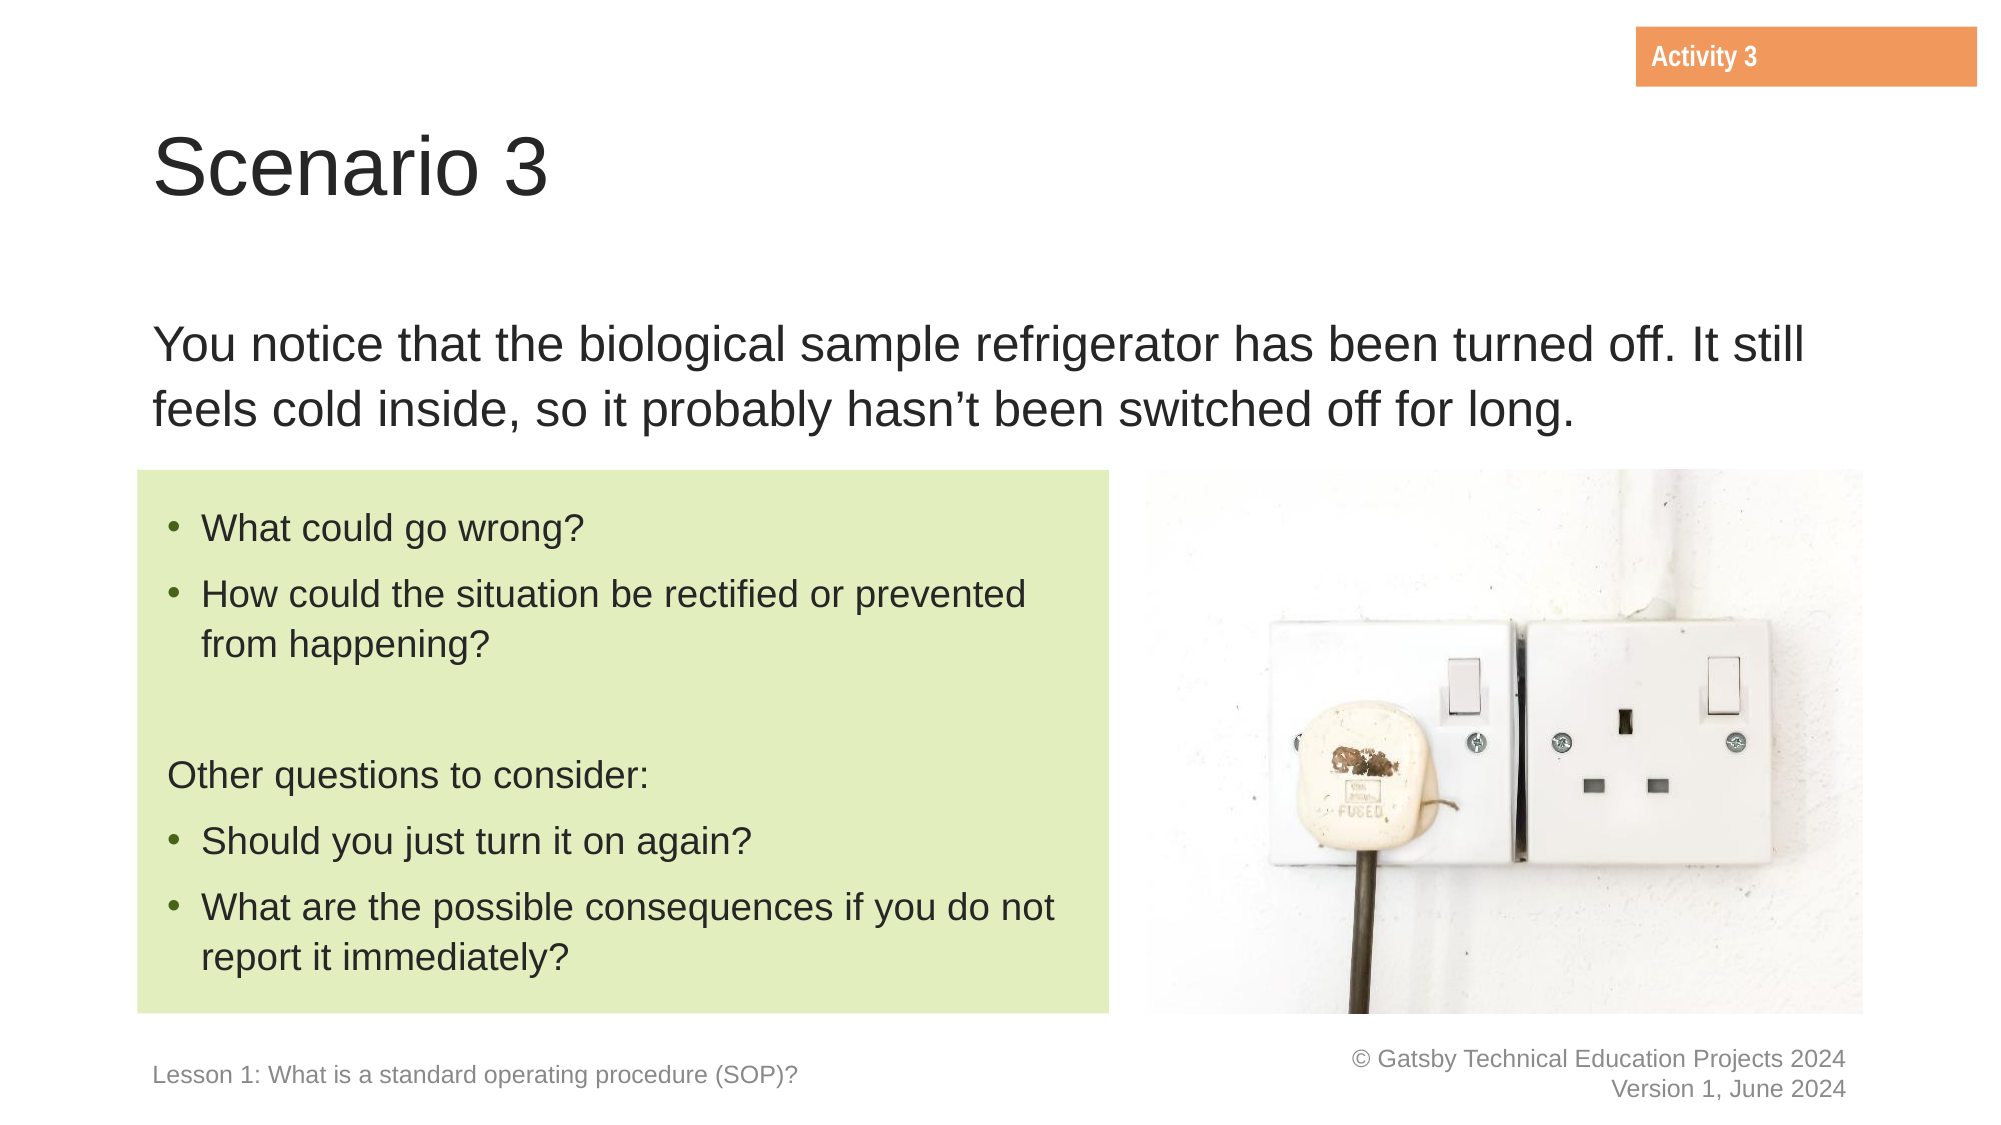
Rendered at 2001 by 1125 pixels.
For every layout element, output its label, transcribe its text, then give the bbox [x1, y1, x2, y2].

list You notice that the biological sample refrigerator has been turned off. It still feels cold inside, so it probably hasn’t been switched off for long. [137, 299, 1863, 448]
title Scenario 3 [137, 59, 1863, 278]
list Activity 3 [1636, 26, 1978, 87]
list Lesson 1: What is a standard operating procedure (SOP)? [137, 1042, 829, 1103]
list What could go wrong? How could the situation be rectified or prevented from happening? Other questions to consider: Should you just turn it on again? What are the possible consequences if you do not report it immediately? [137, 469, 1109, 1014]
picture [1146, 469, 1863, 1014]
